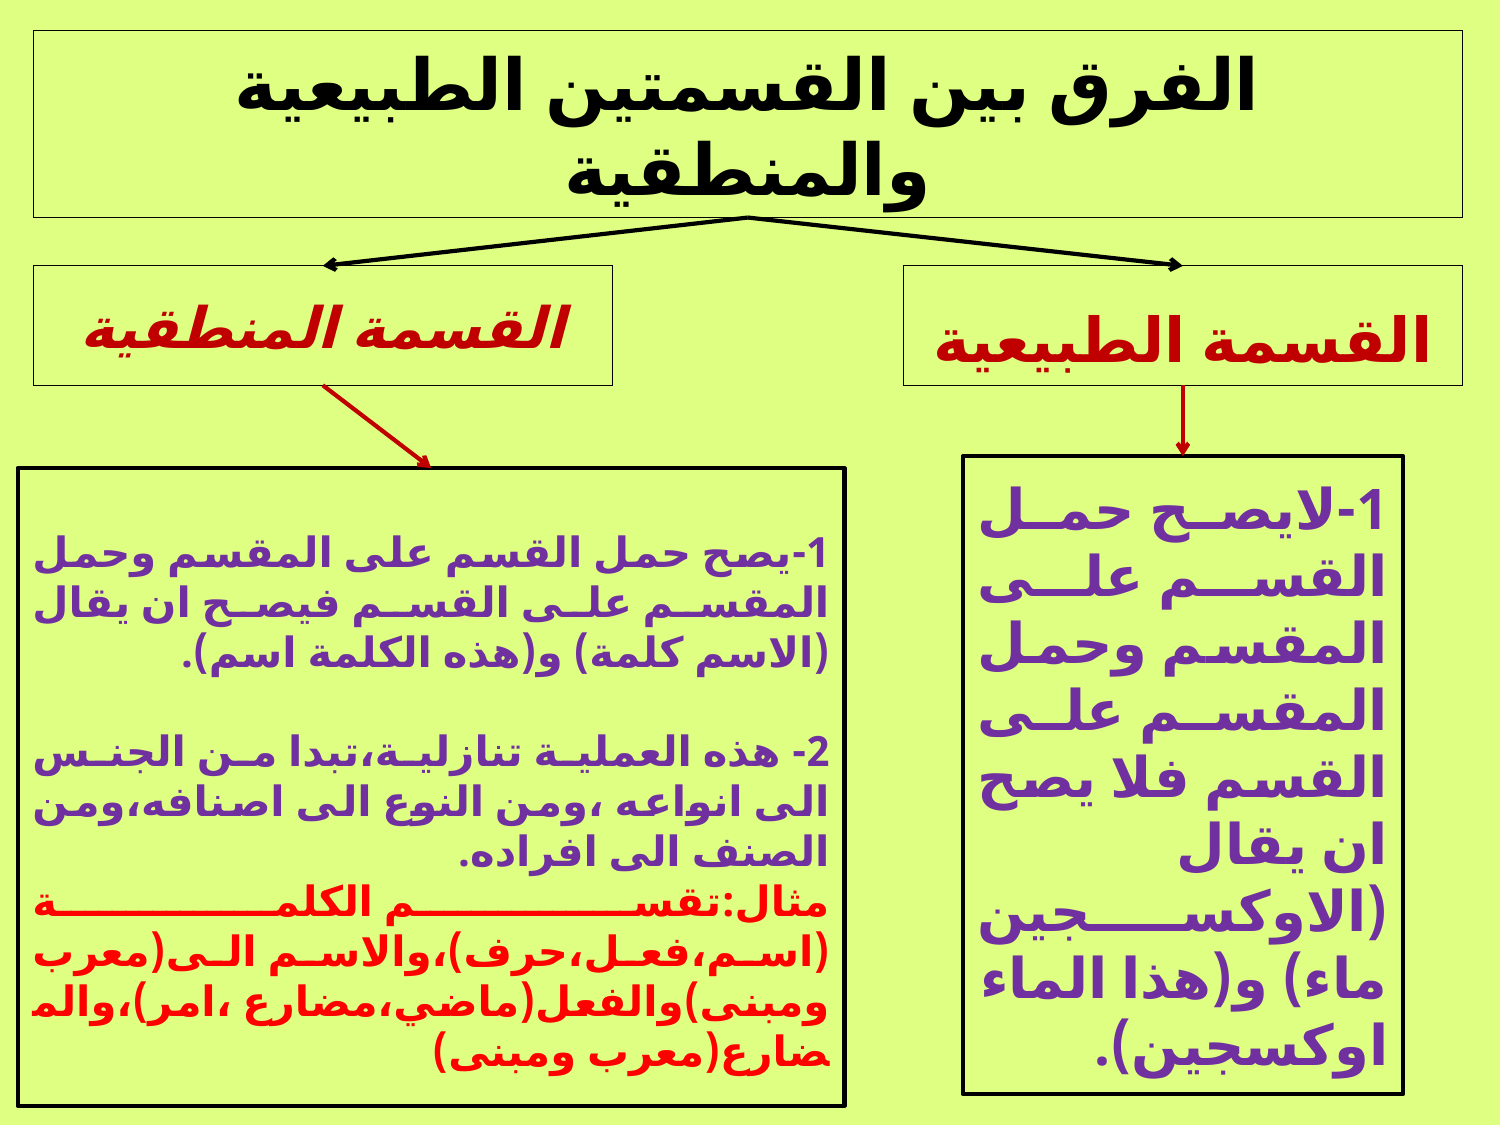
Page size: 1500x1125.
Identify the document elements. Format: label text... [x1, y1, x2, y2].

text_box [747, 217, 1184, 266]
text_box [322, 217, 745, 266]
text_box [322, 385, 432, 469]
text_box 1-يصح حمل القسم على المقسم وحمل المقسم على القسم فيصح ان يقال (الاسم كلمة) و(هذه الكلمة اسم). 2- هذه العملية تنازلية،تبدا من الجنس الى انواعه ،ومن النوع الى اصنافه،ومن الصنف الى افراده. مثال:تقسم الكلمة (اسم،فعل،حرف)،والاسم الى(معرب ومبنى)والفعل(ماضي،مضارع ،امر)،والمضارع(معرب ومبنى) [17, 468, 845, 1106]
text_box القسمة المنطقية [33, 265, 613, 386]
text_box القسمة الطبيعية [903, 265, 1463, 386]
text_box 1-لايصح حمل القسم على المقسم وحمل المقسم على القسم فلا يصح ان يقال (الاوكسجين ماء) و(هذا الماء اوكسجين). [962, 456, 1404, 1094]
text_box الفرق بين القسمتين الطبيعية والمنطقية [33, 30, 1463, 218]
